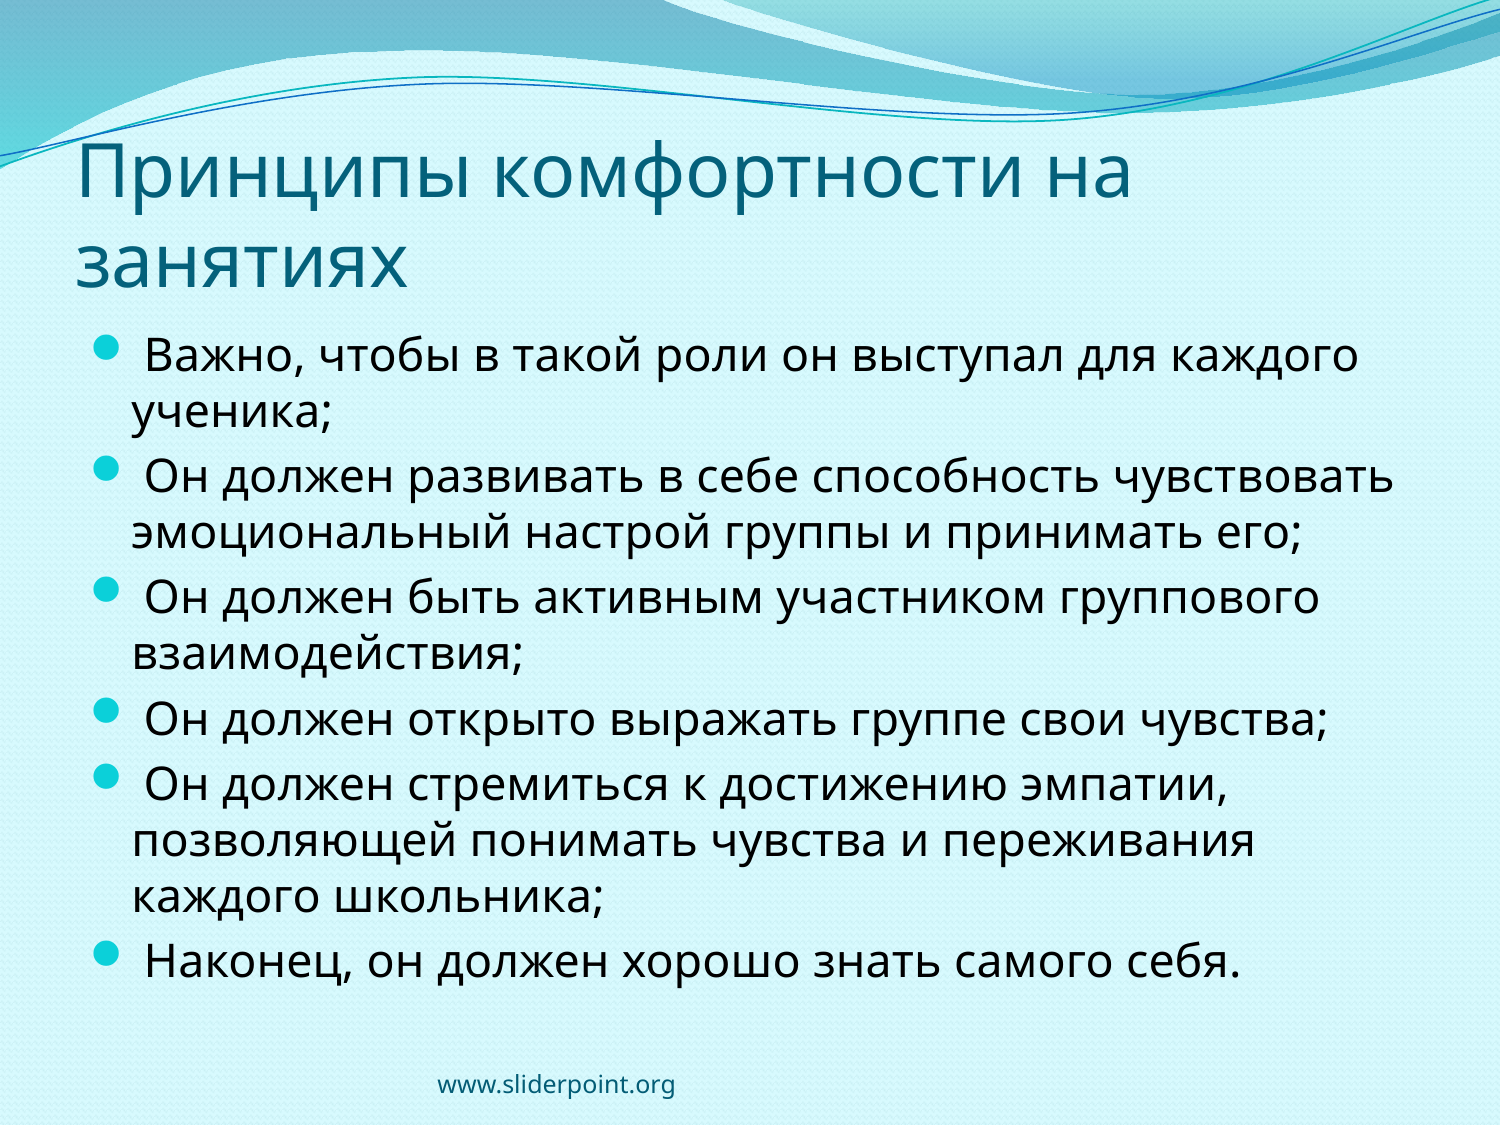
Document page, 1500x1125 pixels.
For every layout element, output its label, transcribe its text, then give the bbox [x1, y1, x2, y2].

list Важно, чтобы в такой роли он выступал для каждого ученика; Он должен развивать в себе способность чувствовать эмоциональный настрой группы и принимать его; Он должен быть активным участником группового взаимодействия; Он должен открыто выражать группе свои чувства; Он должен стремиться к достижению эмпатии, позволяющей понимать чувства и переживания каждого школьника; Наконец, он должен хорошо знать самого себя. [75, 317, 1425, 1038]
title Принципы комфортности на занятиях [75, 115, 1425, 303]
footer www.sliderpoint.org [437, 1042, 988, 1103]
